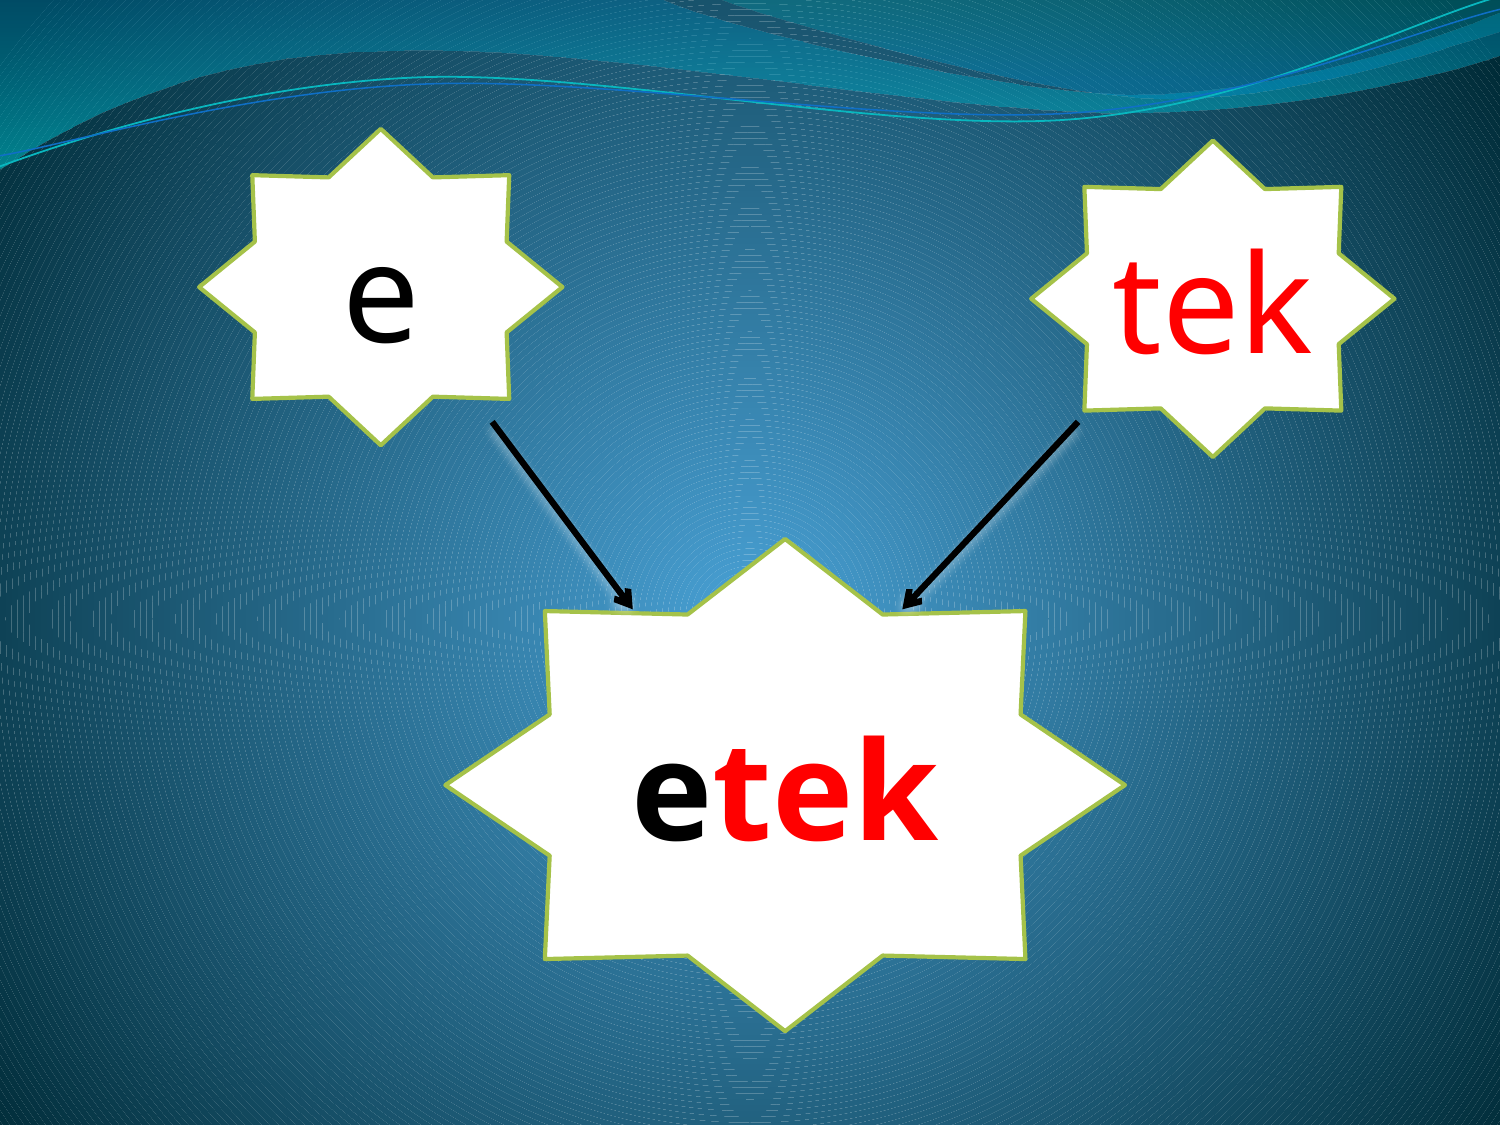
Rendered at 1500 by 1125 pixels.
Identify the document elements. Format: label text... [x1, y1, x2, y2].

text_box e [197, 127, 565, 447]
text_box tek [1029, 139, 1397, 459]
text_box [895, 612, 1028, 617]
text_box [612, 610, 635, 617]
text_box etek [443, 537, 1128, 1033]
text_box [468, 445, 657, 587]
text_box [896, 427, 1085, 604]
